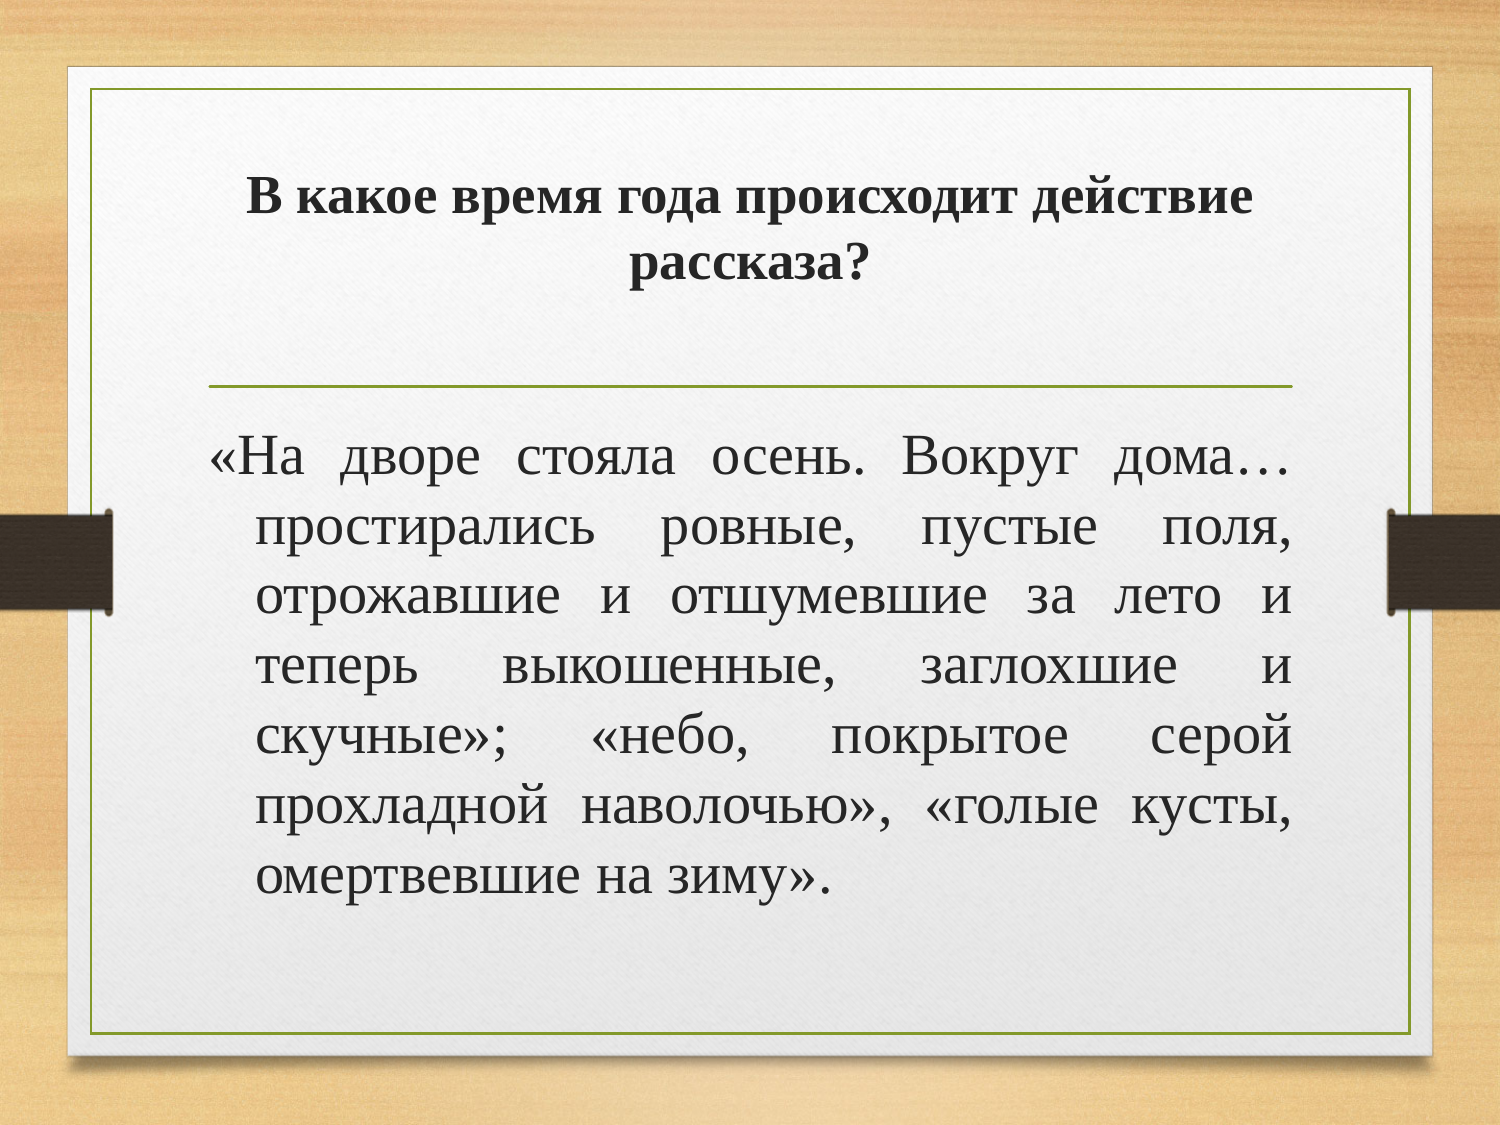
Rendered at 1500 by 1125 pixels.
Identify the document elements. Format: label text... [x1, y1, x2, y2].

picture [0, 0, 1500, 1125]
title В какое время года происходит действие рассказа? [193, 150, 1309, 365]
list «На дворе стояла осень. Вокруг дома…простирались ровные, пустые поля, отрожавшие и отшумевшие за лето и теперь выкошенные, заглохшие и скучные»; «небо, покрытое серой прохладной наволочью», «голые кусты, омертвевшие на зиму». [193, 408, 1309, 974]
